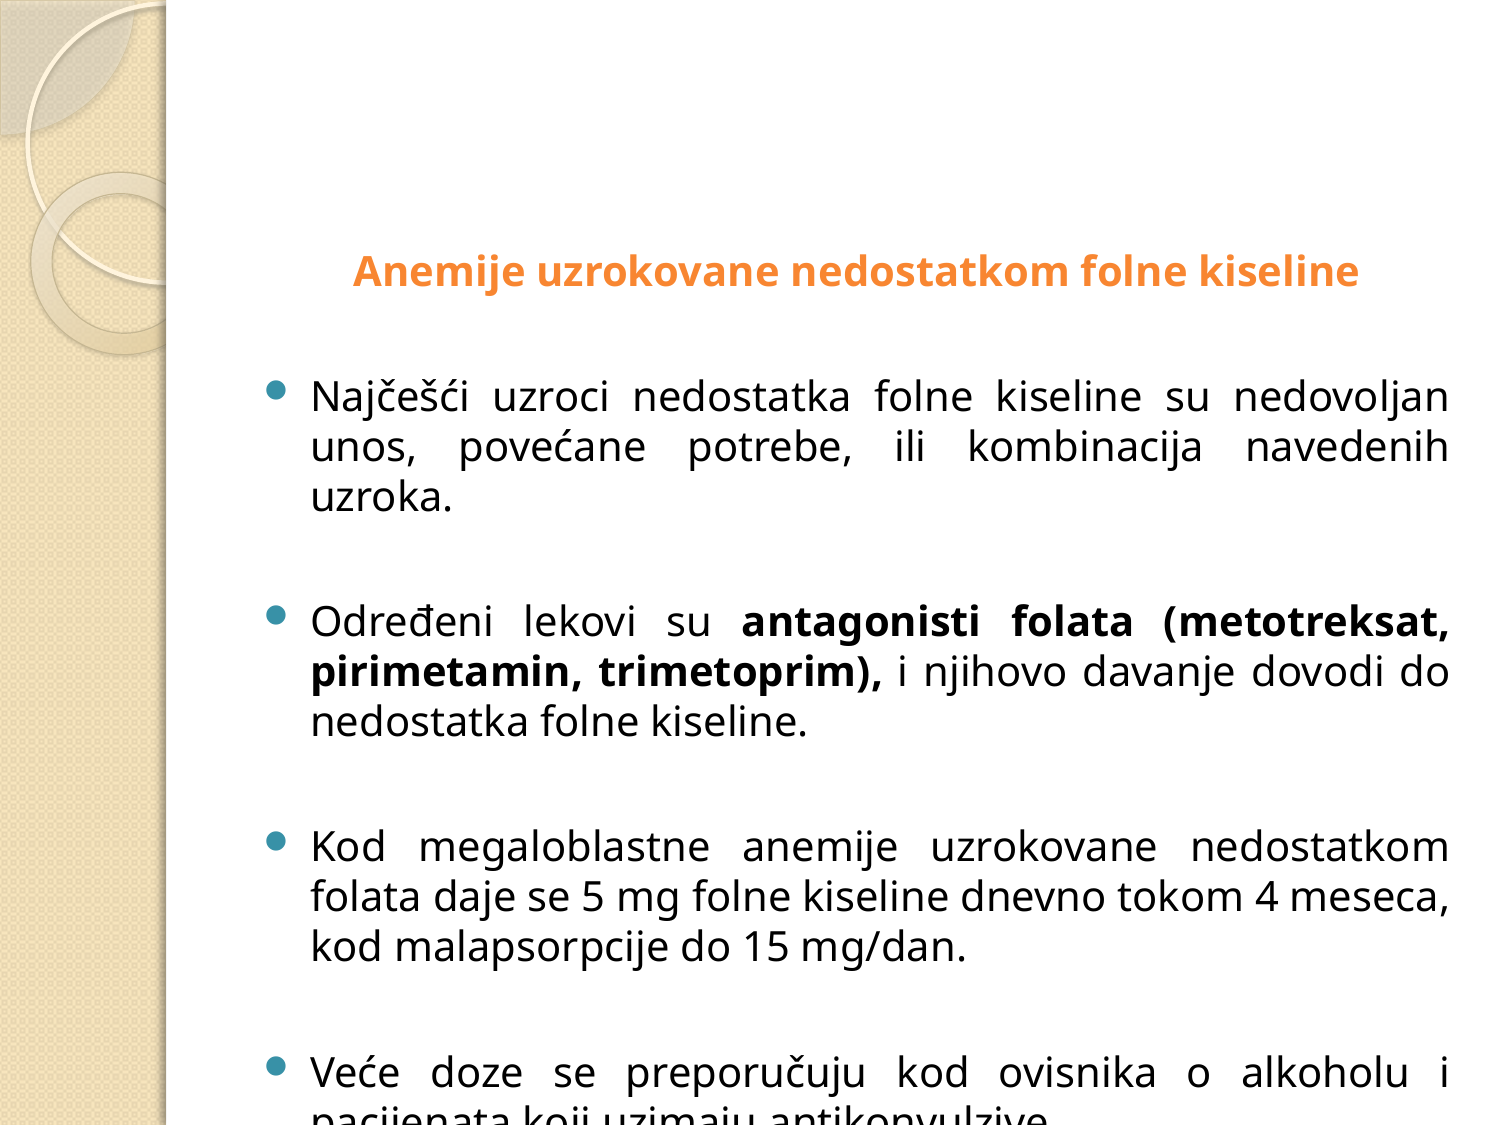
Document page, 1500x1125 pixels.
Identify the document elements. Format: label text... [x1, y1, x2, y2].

list Anemije uzrokovane nedostatkom folne kiseline Najčešći uzroci nedostatka folne kiseline su nedovoljan unos, povećane potrebe, ili kombinacija navedenih uzroka. Određeni lekovi su antagonisti folata (metotreksat, pirimetamin, trimetoprim), i njihovo davanje dovodi do nedostatka folne kiseline. Kod megaloblastne anemije uzrokovane nedostatkom folata daje se 5 mg folne kiseline dnevno tokom 4 meseca, kod malapsorpcije do 15 mg/dan. Veće doze se preporučuju kod ovisnika o alkoholu i pacijenata koji uzimaju antikonvulzive. [235, 237, 1466, 1025]
